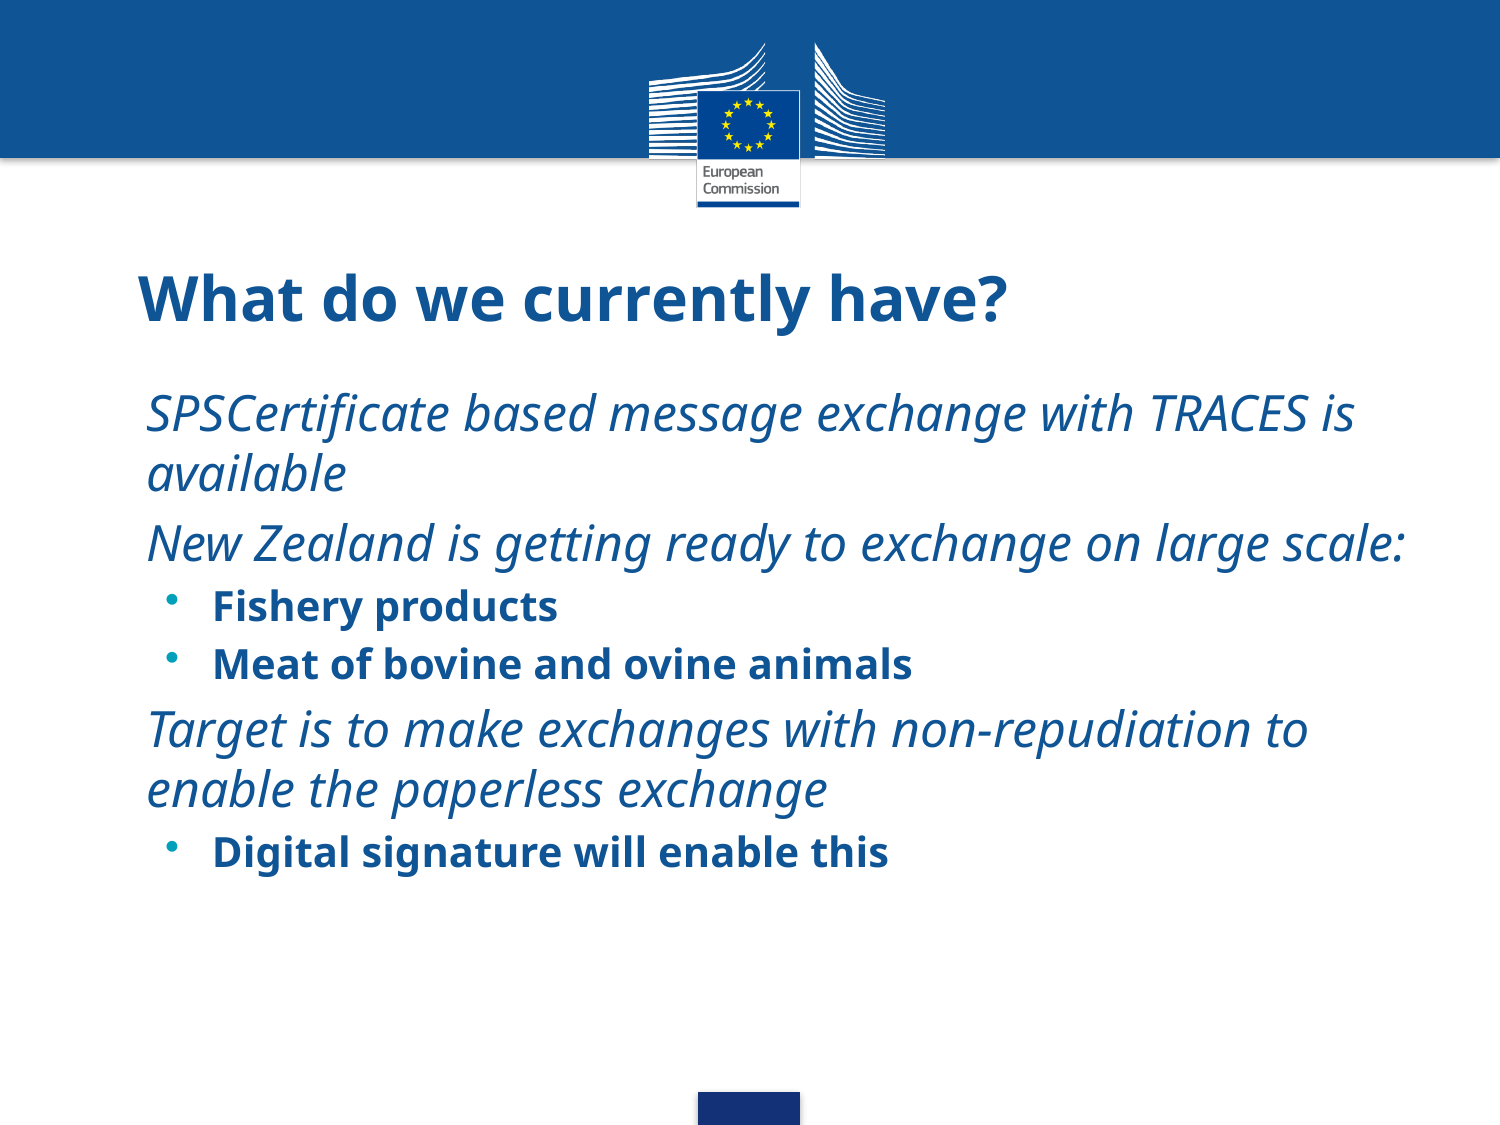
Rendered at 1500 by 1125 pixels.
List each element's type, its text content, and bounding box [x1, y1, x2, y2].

list SPSCertificate based message exchange with TRACES is available New Zealand is getting ready to exchange on large scale: Fishery products Meat of bovine and ovine animals Target is to make exchanges with non-repudiation to enable the paperless exchange Digital signature will enable this [75, 373, 1425, 953]
title What do we currently have? [64, 219, 1415, 374]
picture [649, 42, 885, 208]
